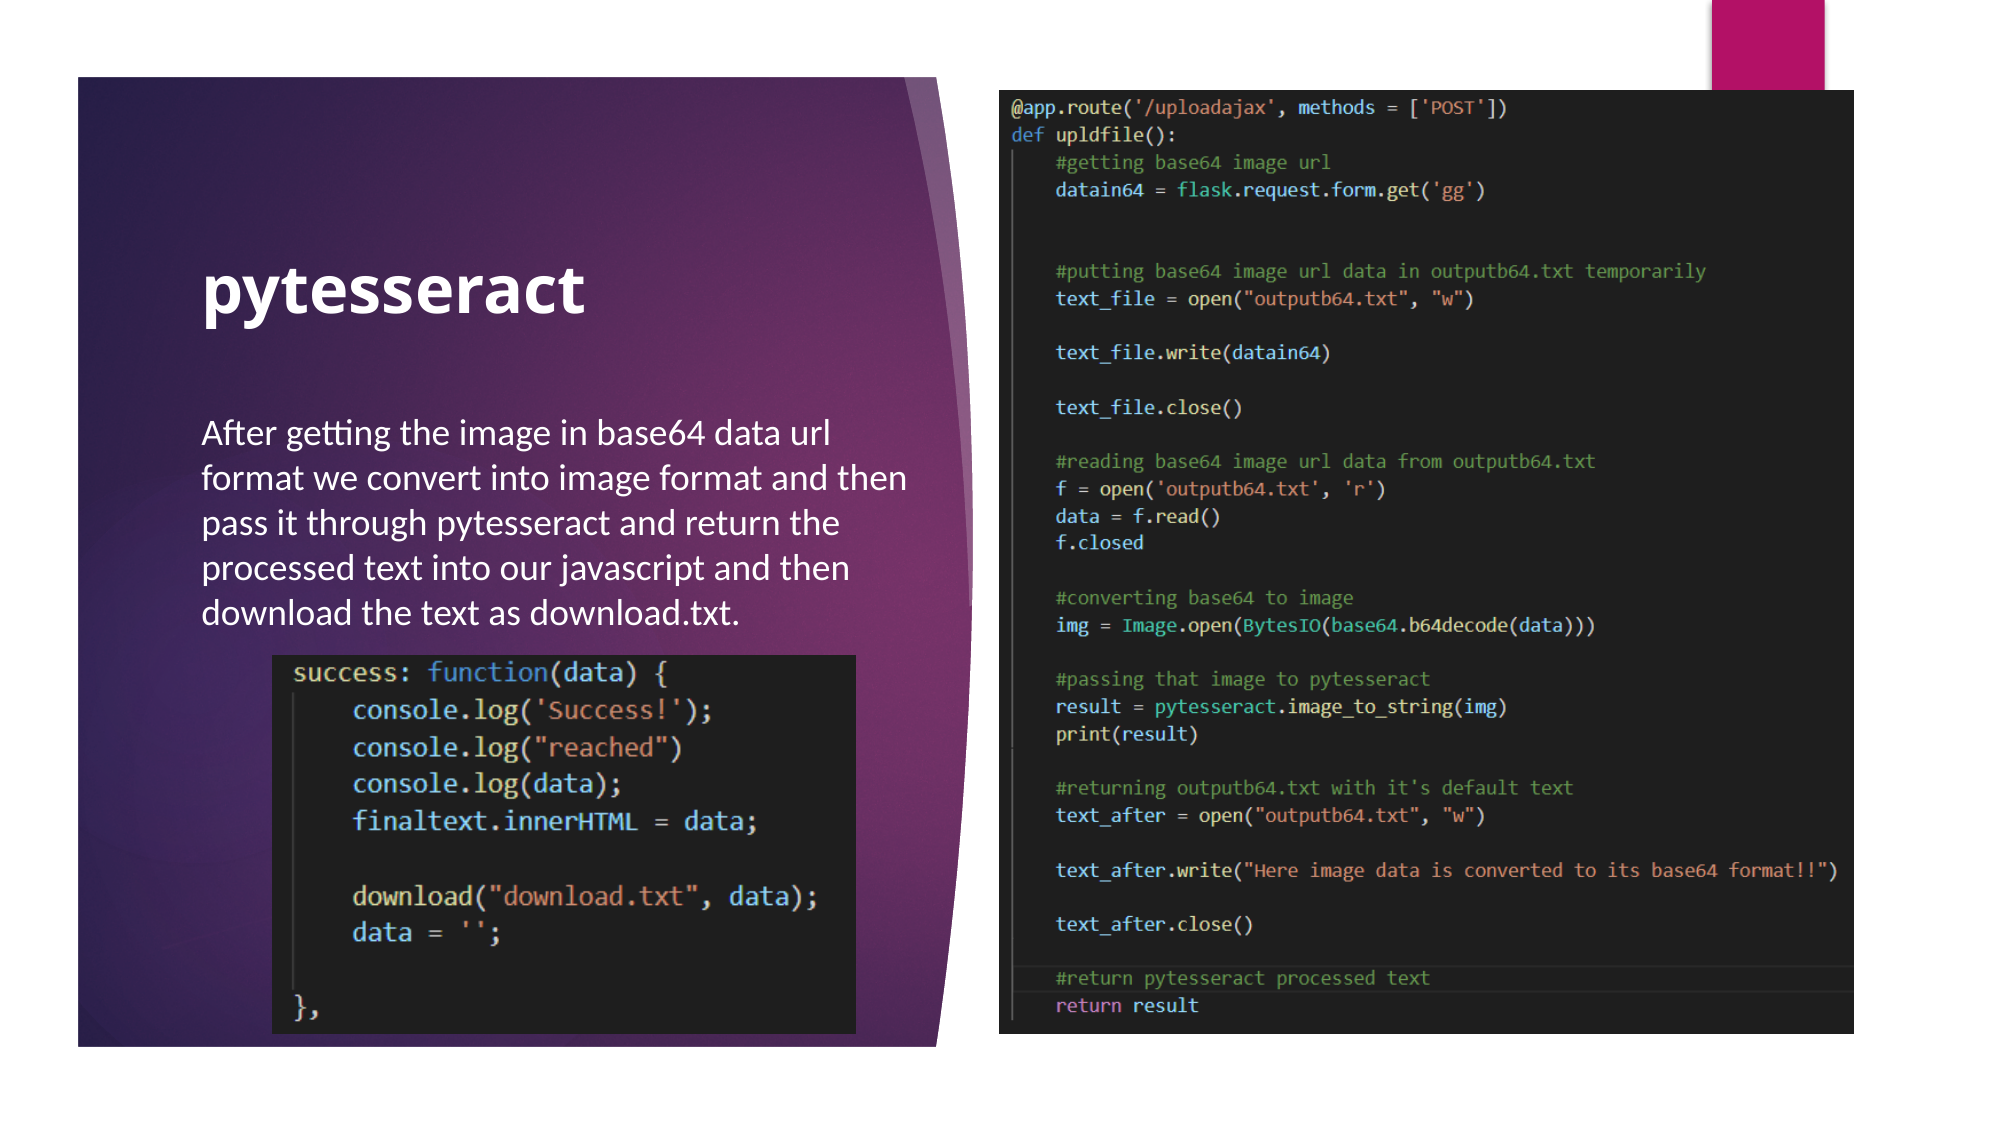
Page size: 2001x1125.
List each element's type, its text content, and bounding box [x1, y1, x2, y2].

text_box pytesseract After getting the image in base64 data url format we convert into image format and then pass it through pytesseract and return the processed text into our javascript and then download the text as download.txt. [186, 233, 942, 686]
picture [272, 655, 856, 1035]
picture [999, 90, 1855, 1035]
